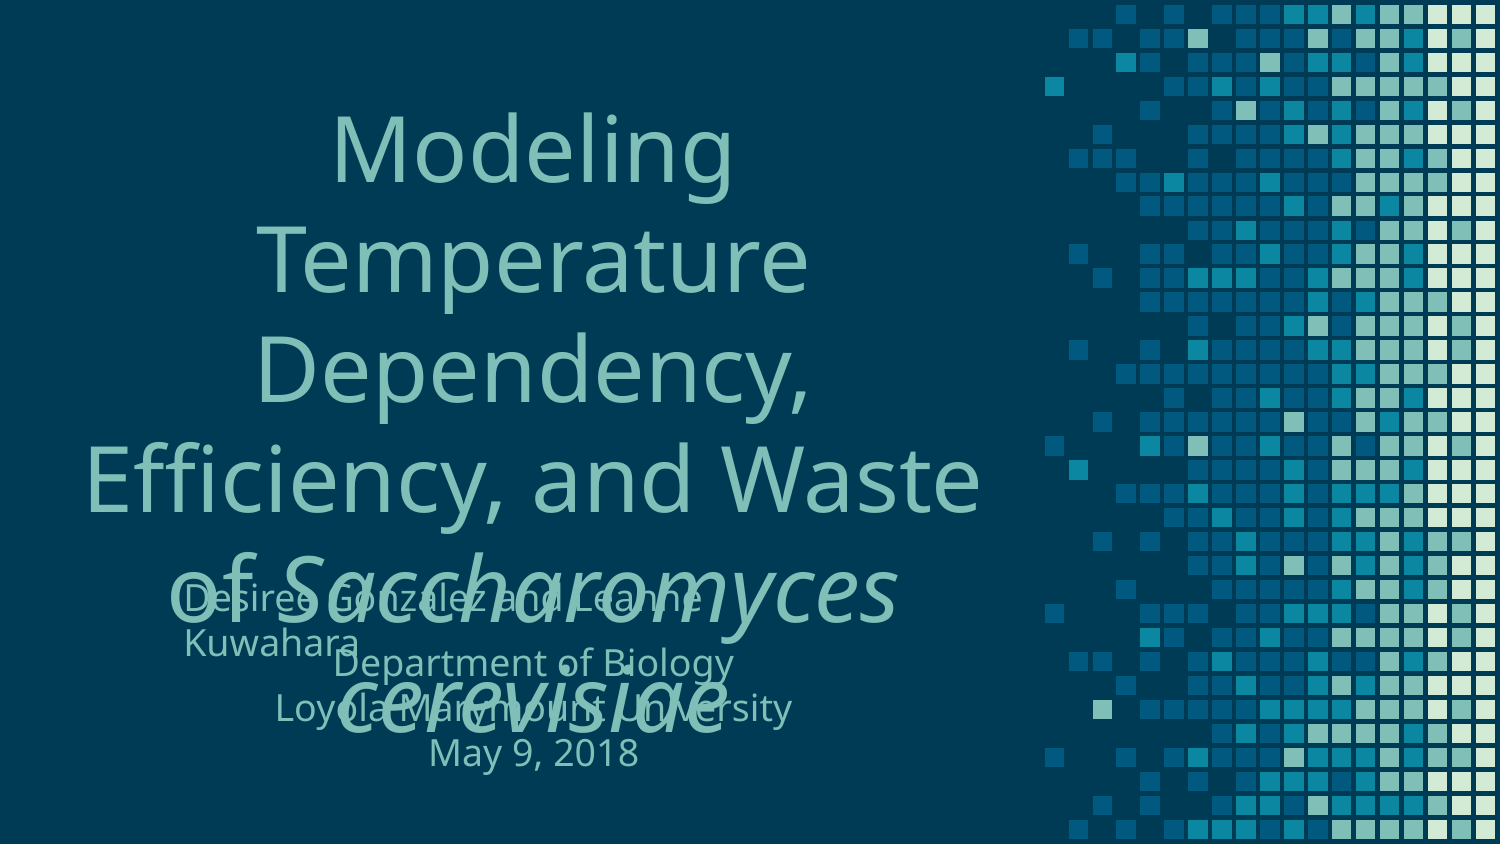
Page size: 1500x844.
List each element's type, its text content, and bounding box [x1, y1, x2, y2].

text_box Department of Biology Loyola Marymount University May 9, 2018 [168, 623, 899, 778]
picture [236, 553, 256, 558]
text_box Desiree Gonzalez and Leanne Kuwahara [168, 558, 899, 623]
title Modeling Temperature Dependency, Efficiency, and Waste of Saccharomyces cerevisiae [25, 75, 1042, 547]
